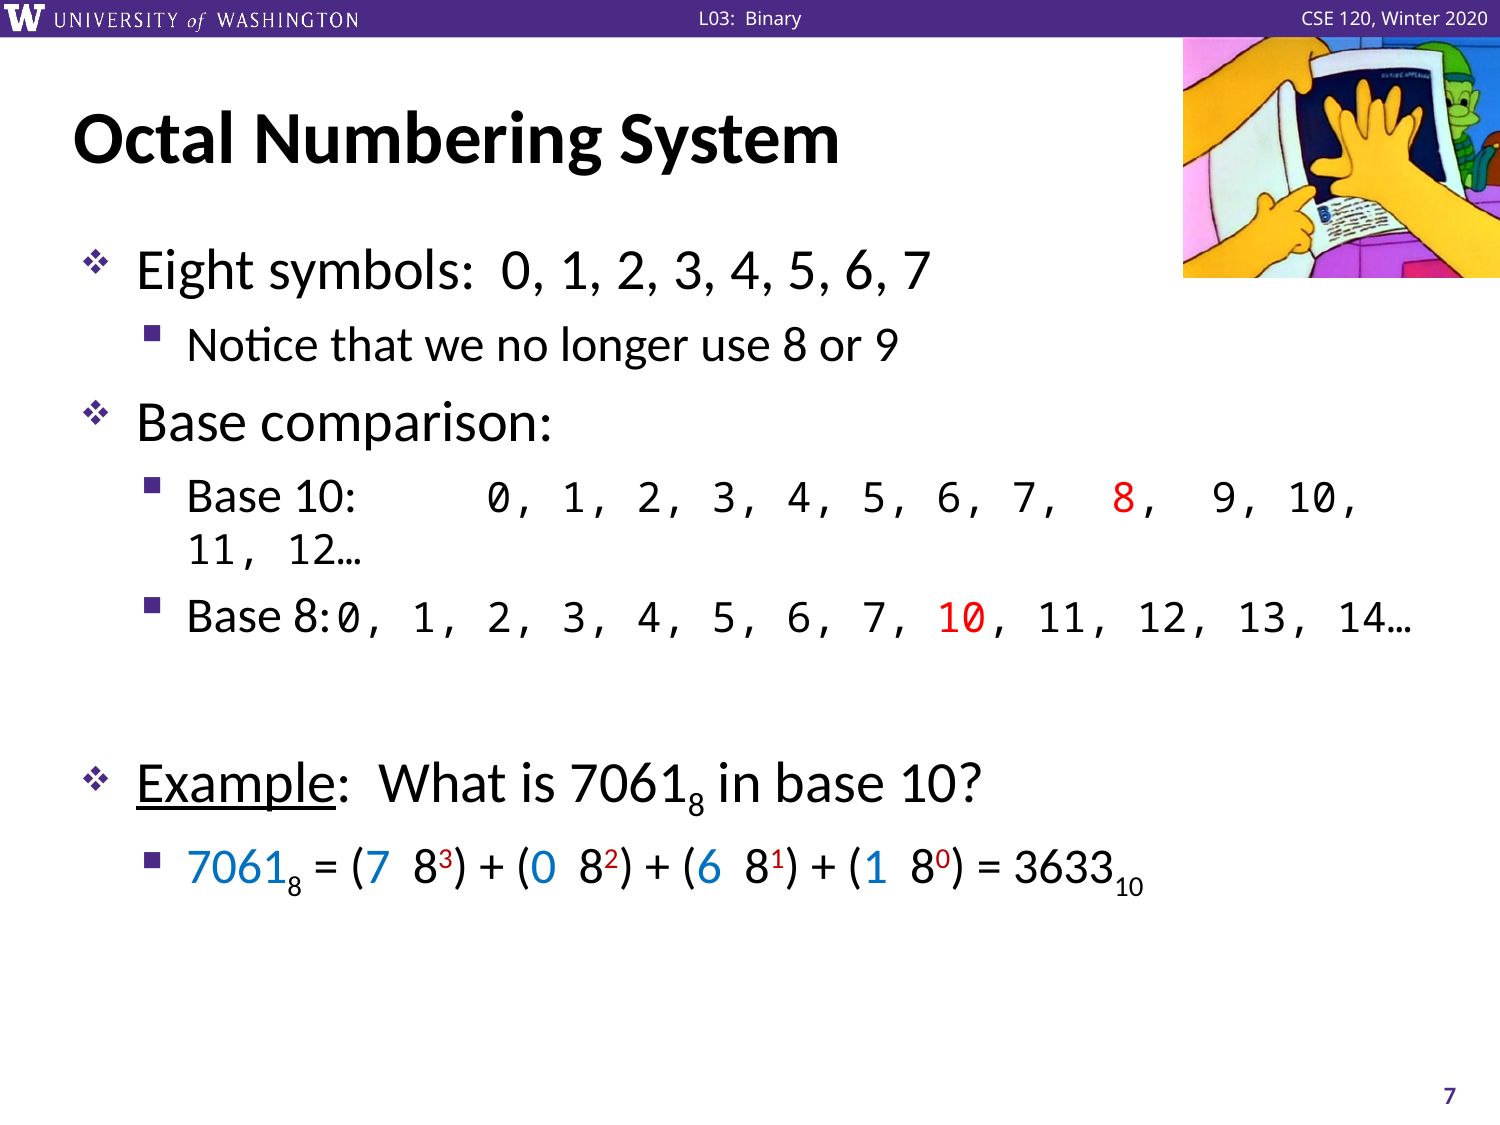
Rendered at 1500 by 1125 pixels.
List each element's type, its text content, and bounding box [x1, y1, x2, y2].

slide_number 7 [1400, 1065, 1500, 1125]
picture [4, 4, 358, 32]
picture [1183, 37, 1500, 279]
title Octal Numbering System [58, 71, 1178, 197]
